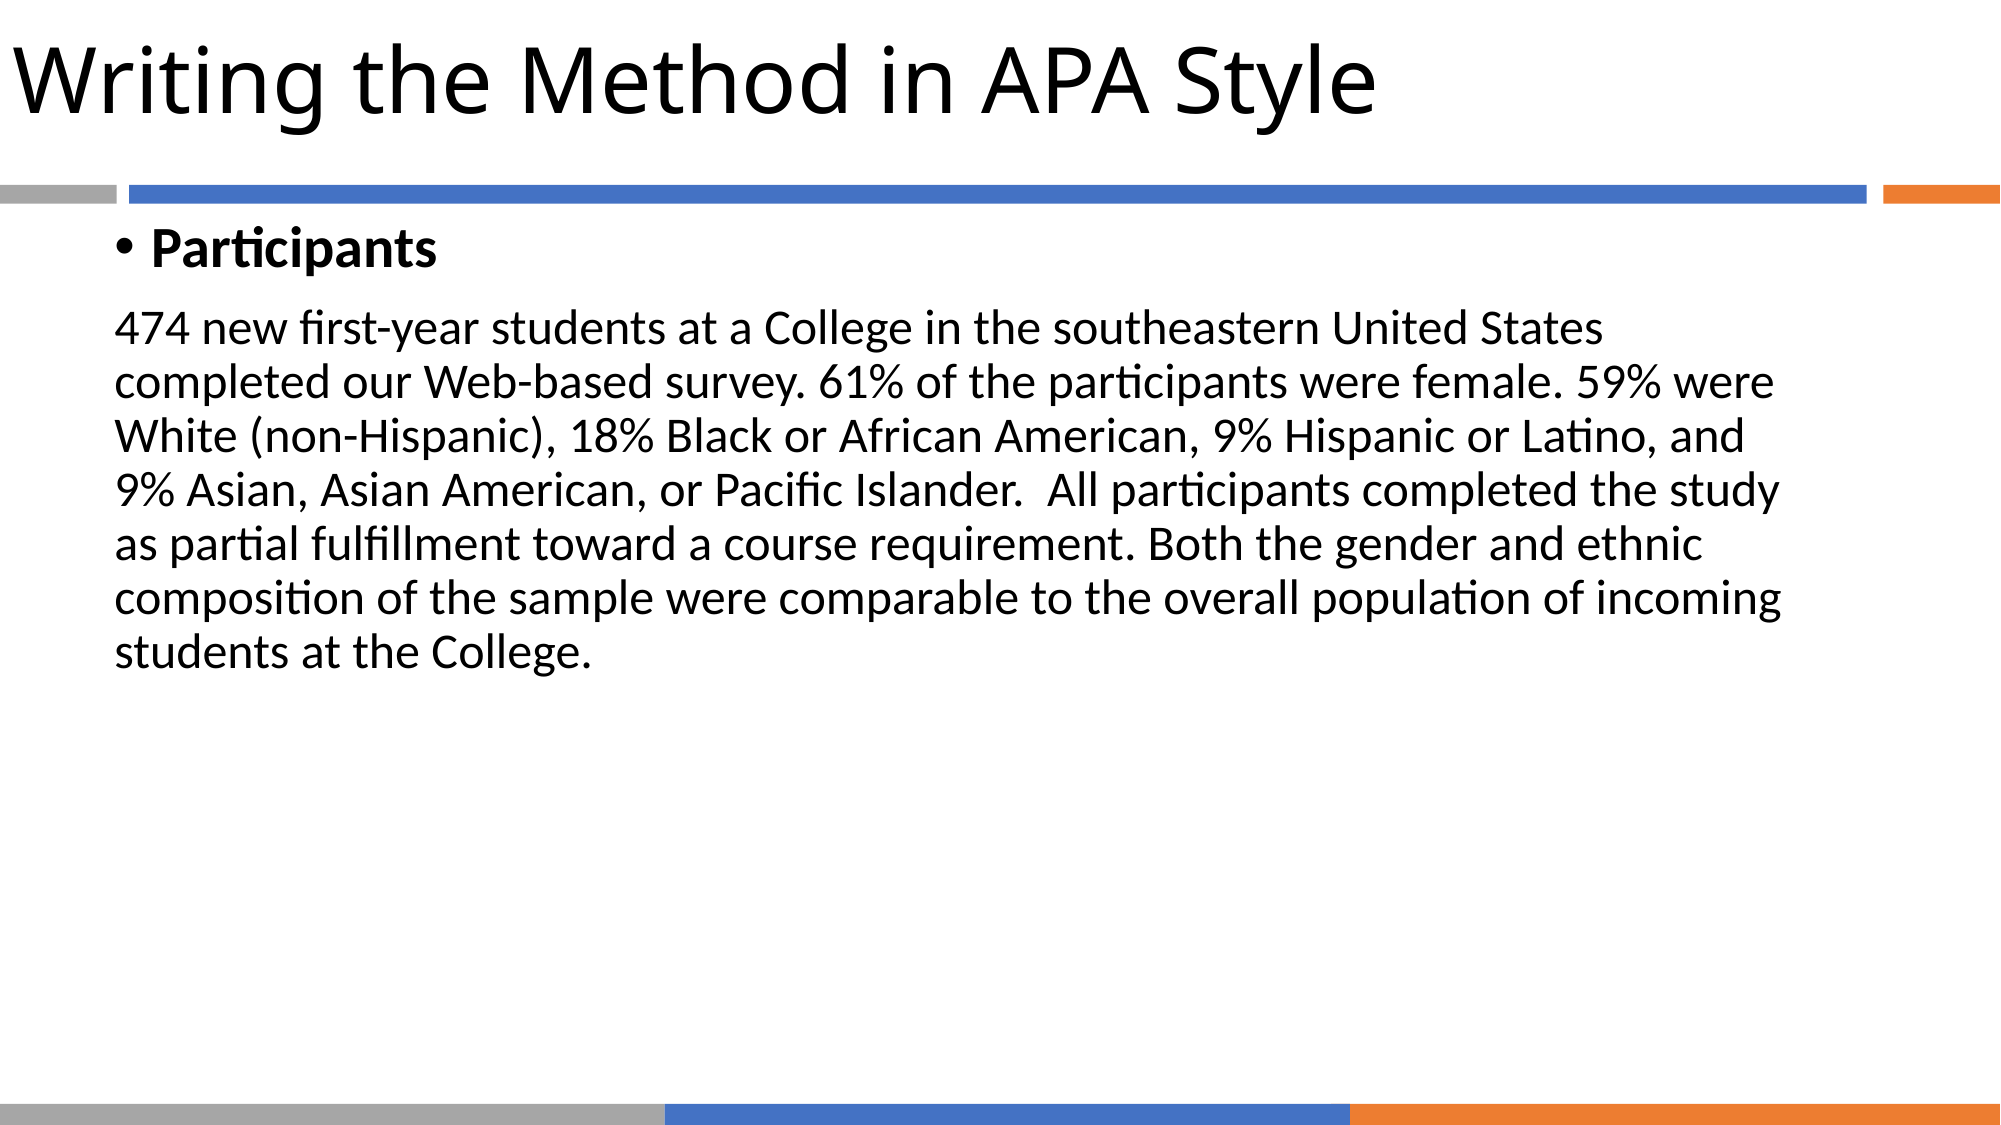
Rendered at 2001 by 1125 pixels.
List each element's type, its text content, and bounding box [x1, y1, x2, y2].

list Participants 474 new first-year students at a College in the southeastern United States completed our Web-based survey. 61% of the participants were female. 59% were White (non-Hispanic), 18% Black or African American, 9% Hispanic or Latino, and 9% Asian, Asian American, or Pacific Islander. All participants completed the study as partial fulfillment toward a course requirement. Both the gender and ethnic composition of the sample were comparable to the overall population of incoming students at the College. [99, 209, 1827, 1085]
title Writing the Method in APA Style [0, 0, 1996, 168]
